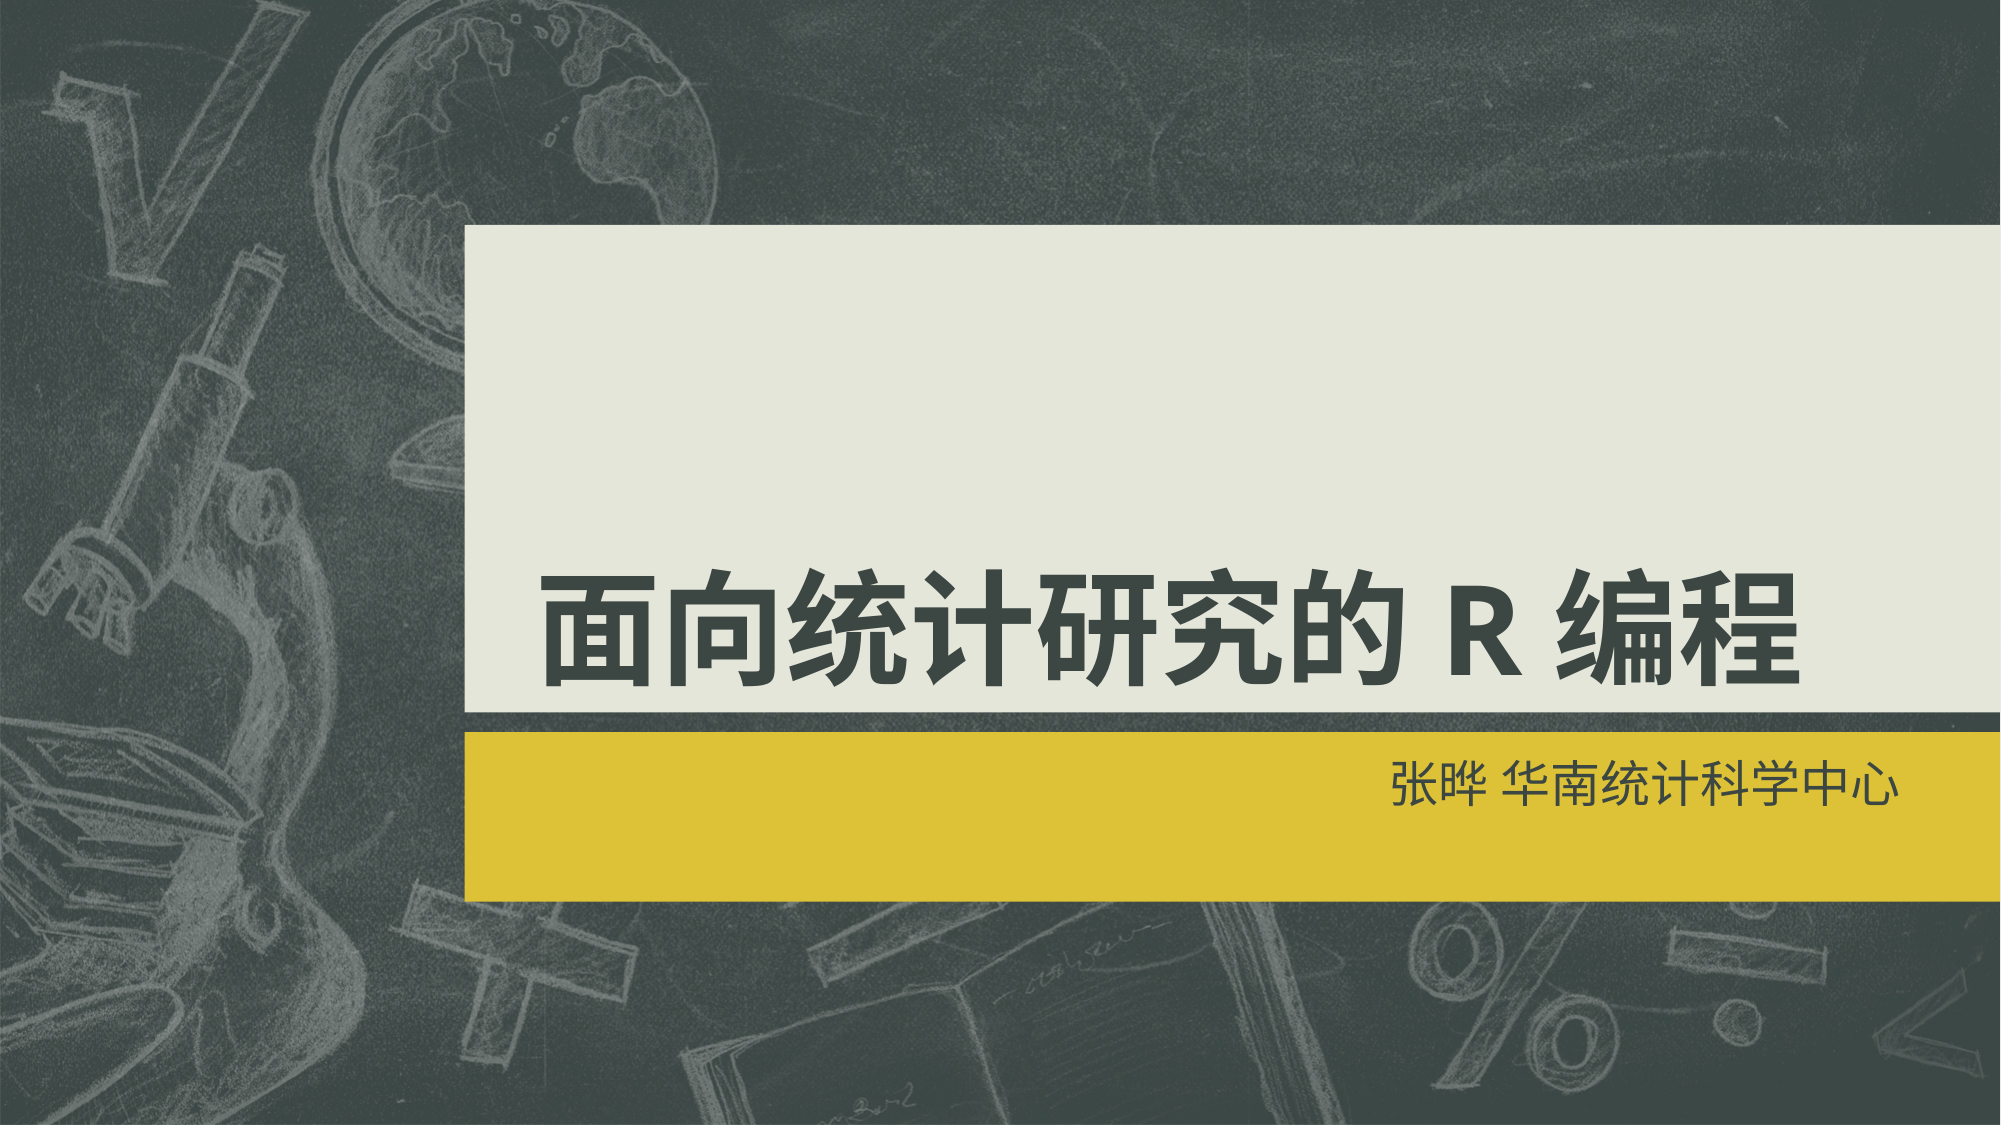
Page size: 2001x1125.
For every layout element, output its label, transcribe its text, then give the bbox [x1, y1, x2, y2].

picture [0, 0, 2001, 1125]
title 面向统计研究的R编程 [520, 318, 1916, 711]
subtitle 张晔 华南统计科学中心 [520, 744, 1916, 887]
